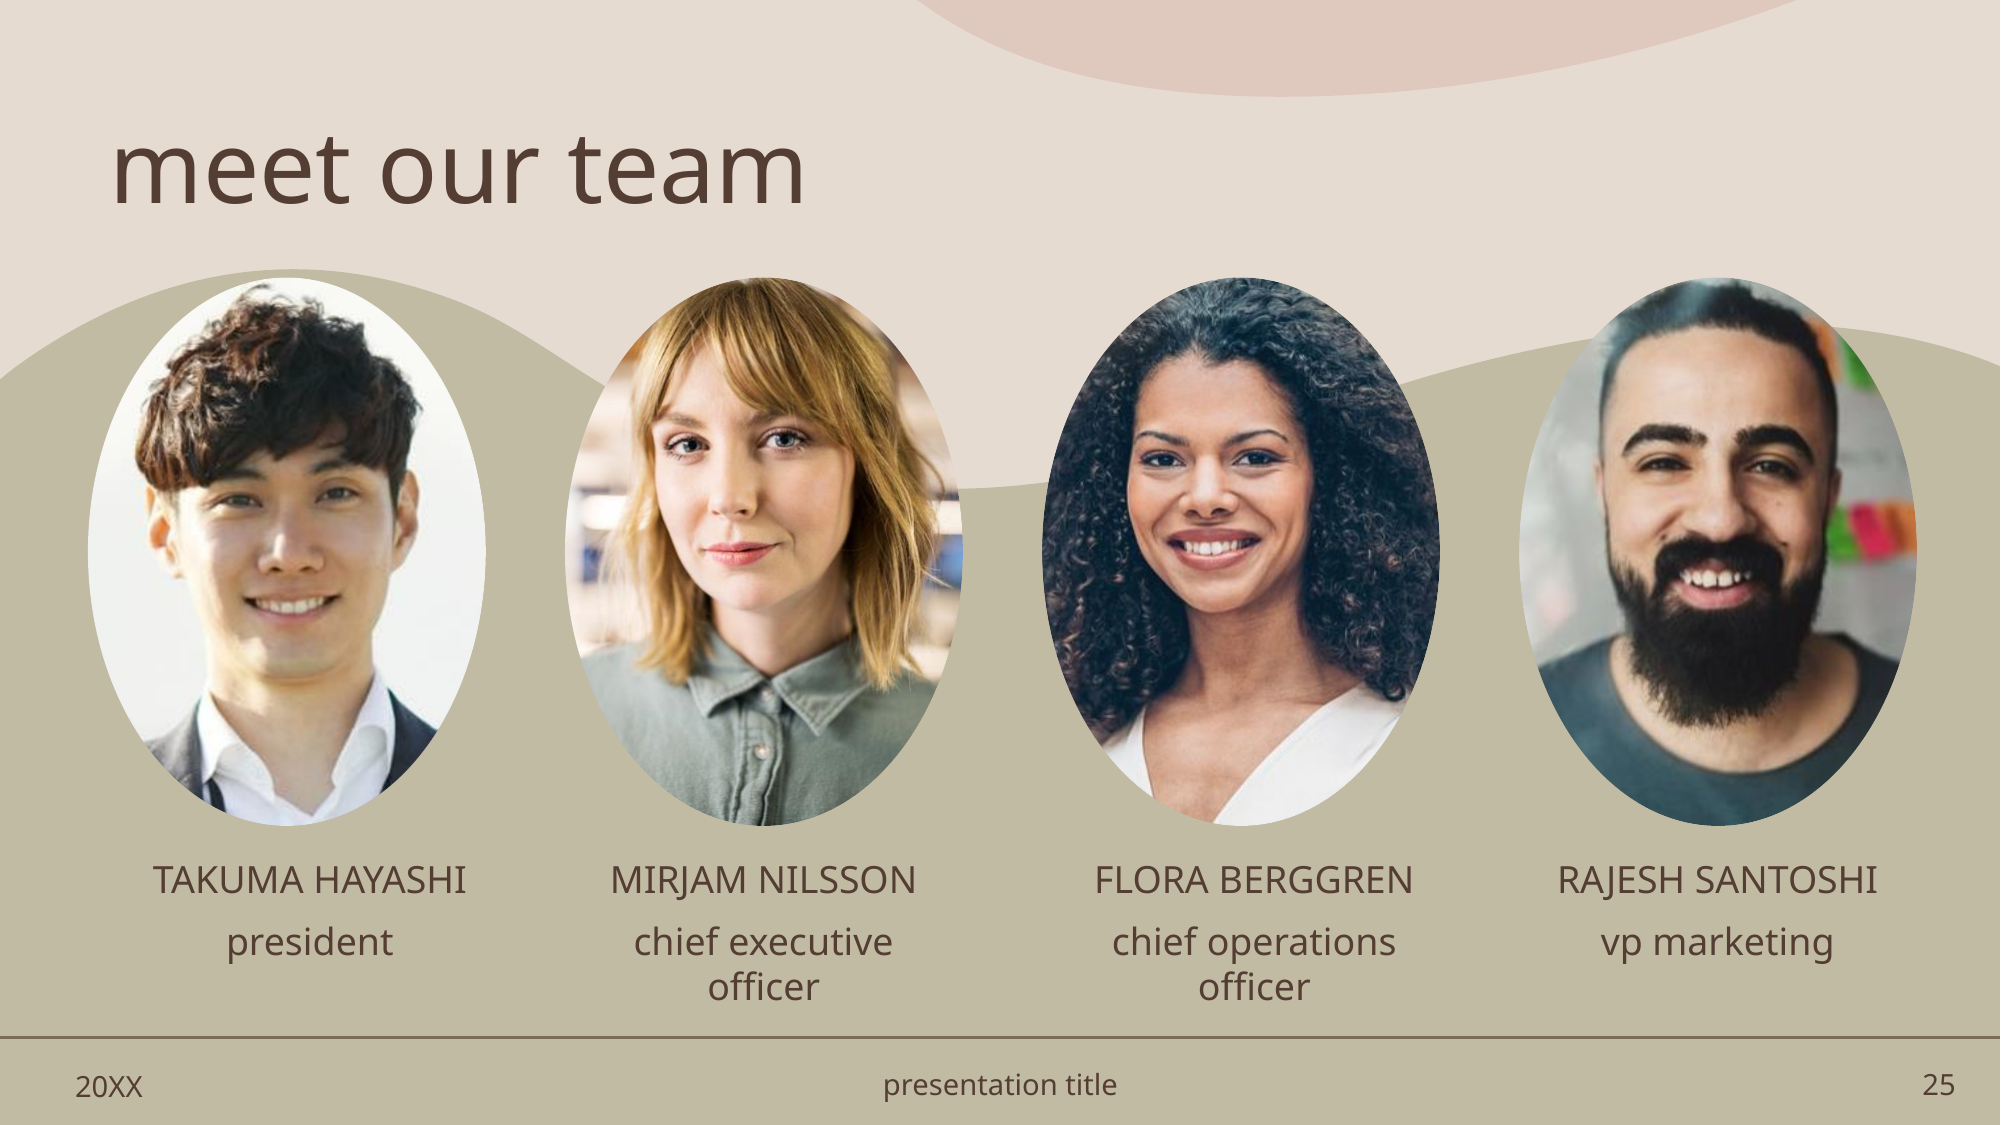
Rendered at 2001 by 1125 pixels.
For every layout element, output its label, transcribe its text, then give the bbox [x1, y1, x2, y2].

list MIRJAM NILSSON​ [564, 848, 963, 909]
list TAKUMA HAYASHI [111, 848, 509, 909]
list chief operations officer [1055, 910, 1454, 971]
picture [1519, 277, 1917, 826]
slide_number 20XX [60, 1060, 222, 1112]
slide_number 25 [1808, 1060, 1971, 1112]
list president [111, 910, 509, 971]
footer presentation title [718, 1060, 1283, 1112]
list FLORA BERGGREN​ [1055, 848, 1454, 909]
picture [1041, 277, 1440, 826]
picture [87, 277, 486, 826]
list RAJESH SANTOSHI [1519, 848, 1917, 909]
list vp marketing [1519, 910, 1917, 971]
title meet our team [94, 115, 1820, 227]
picture [564, 277, 963, 826]
list chief executive officer [564, 910, 963, 971]
